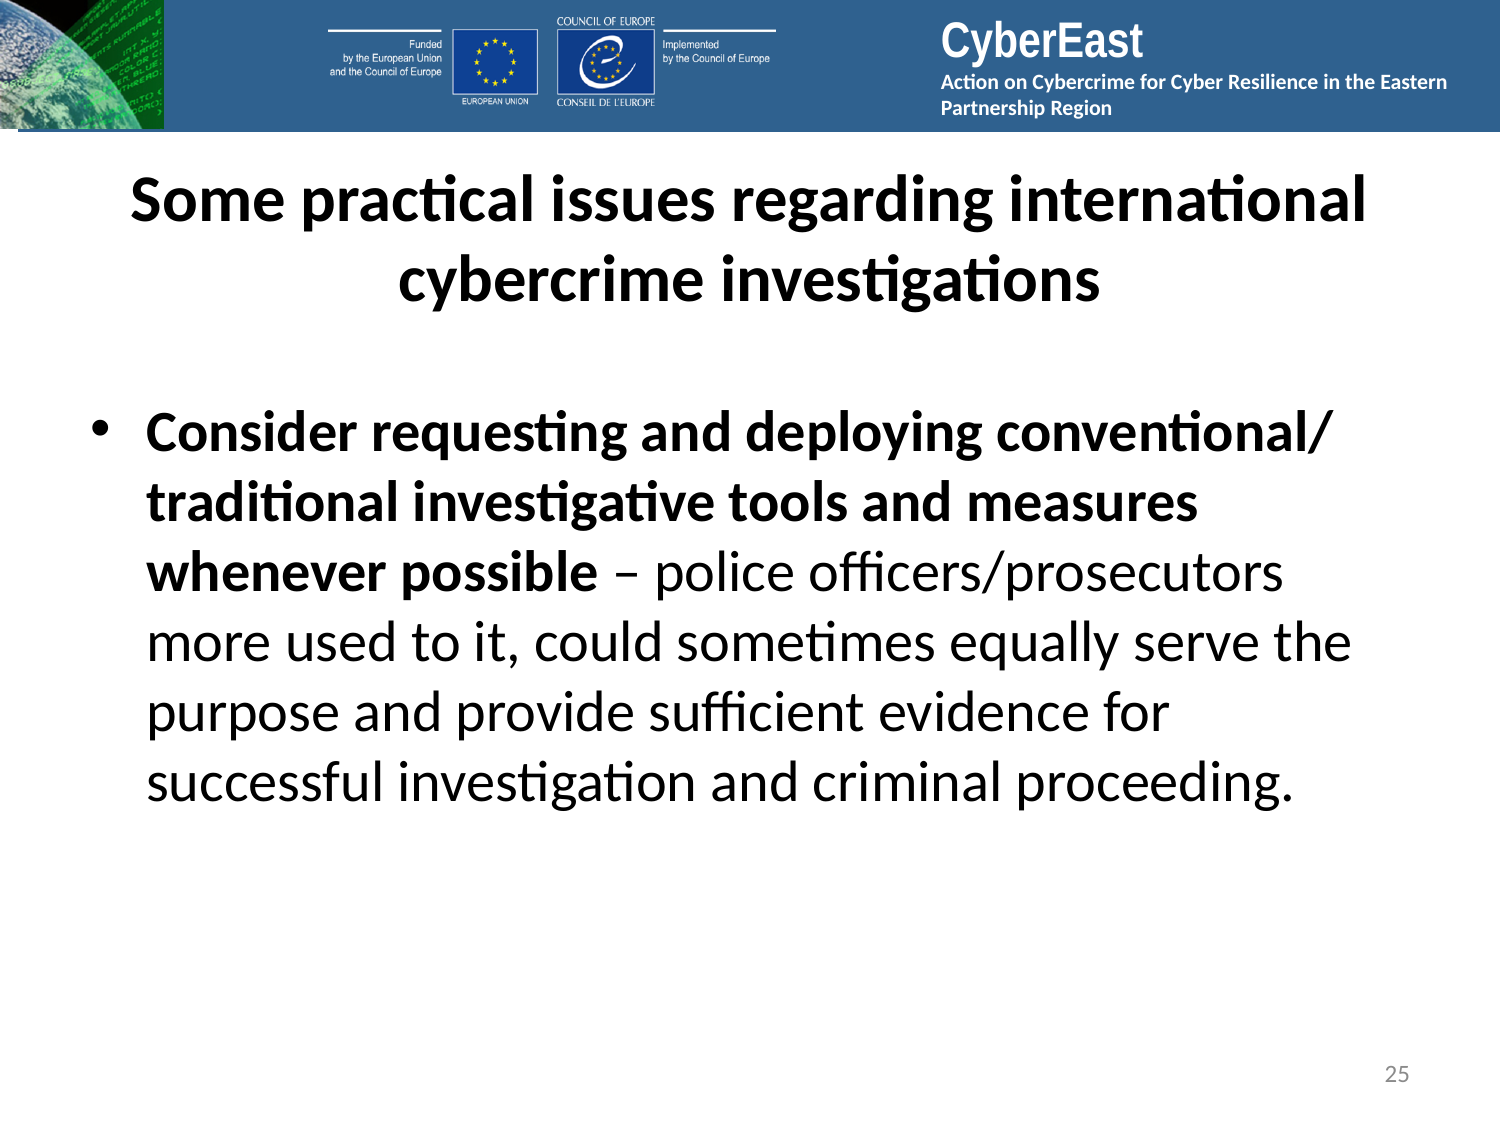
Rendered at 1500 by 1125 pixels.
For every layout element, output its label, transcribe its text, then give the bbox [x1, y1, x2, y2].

list Consider requesting and deploying conventional/ traditional investigative tools and measures whenever possible – police officers/prosecutors more used to it, could sometimes equally serve the purpose and provide sufficient evidence for successful investigation and criminal proceeding. [75, 385, 1425, 1005]
title Some practical issues regarding international cybercrime investigations [75, 141, 1425, 329]
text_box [0, 0, 1500, 132]
slide_number 25 [1074, 1042, 1425, 1103]
